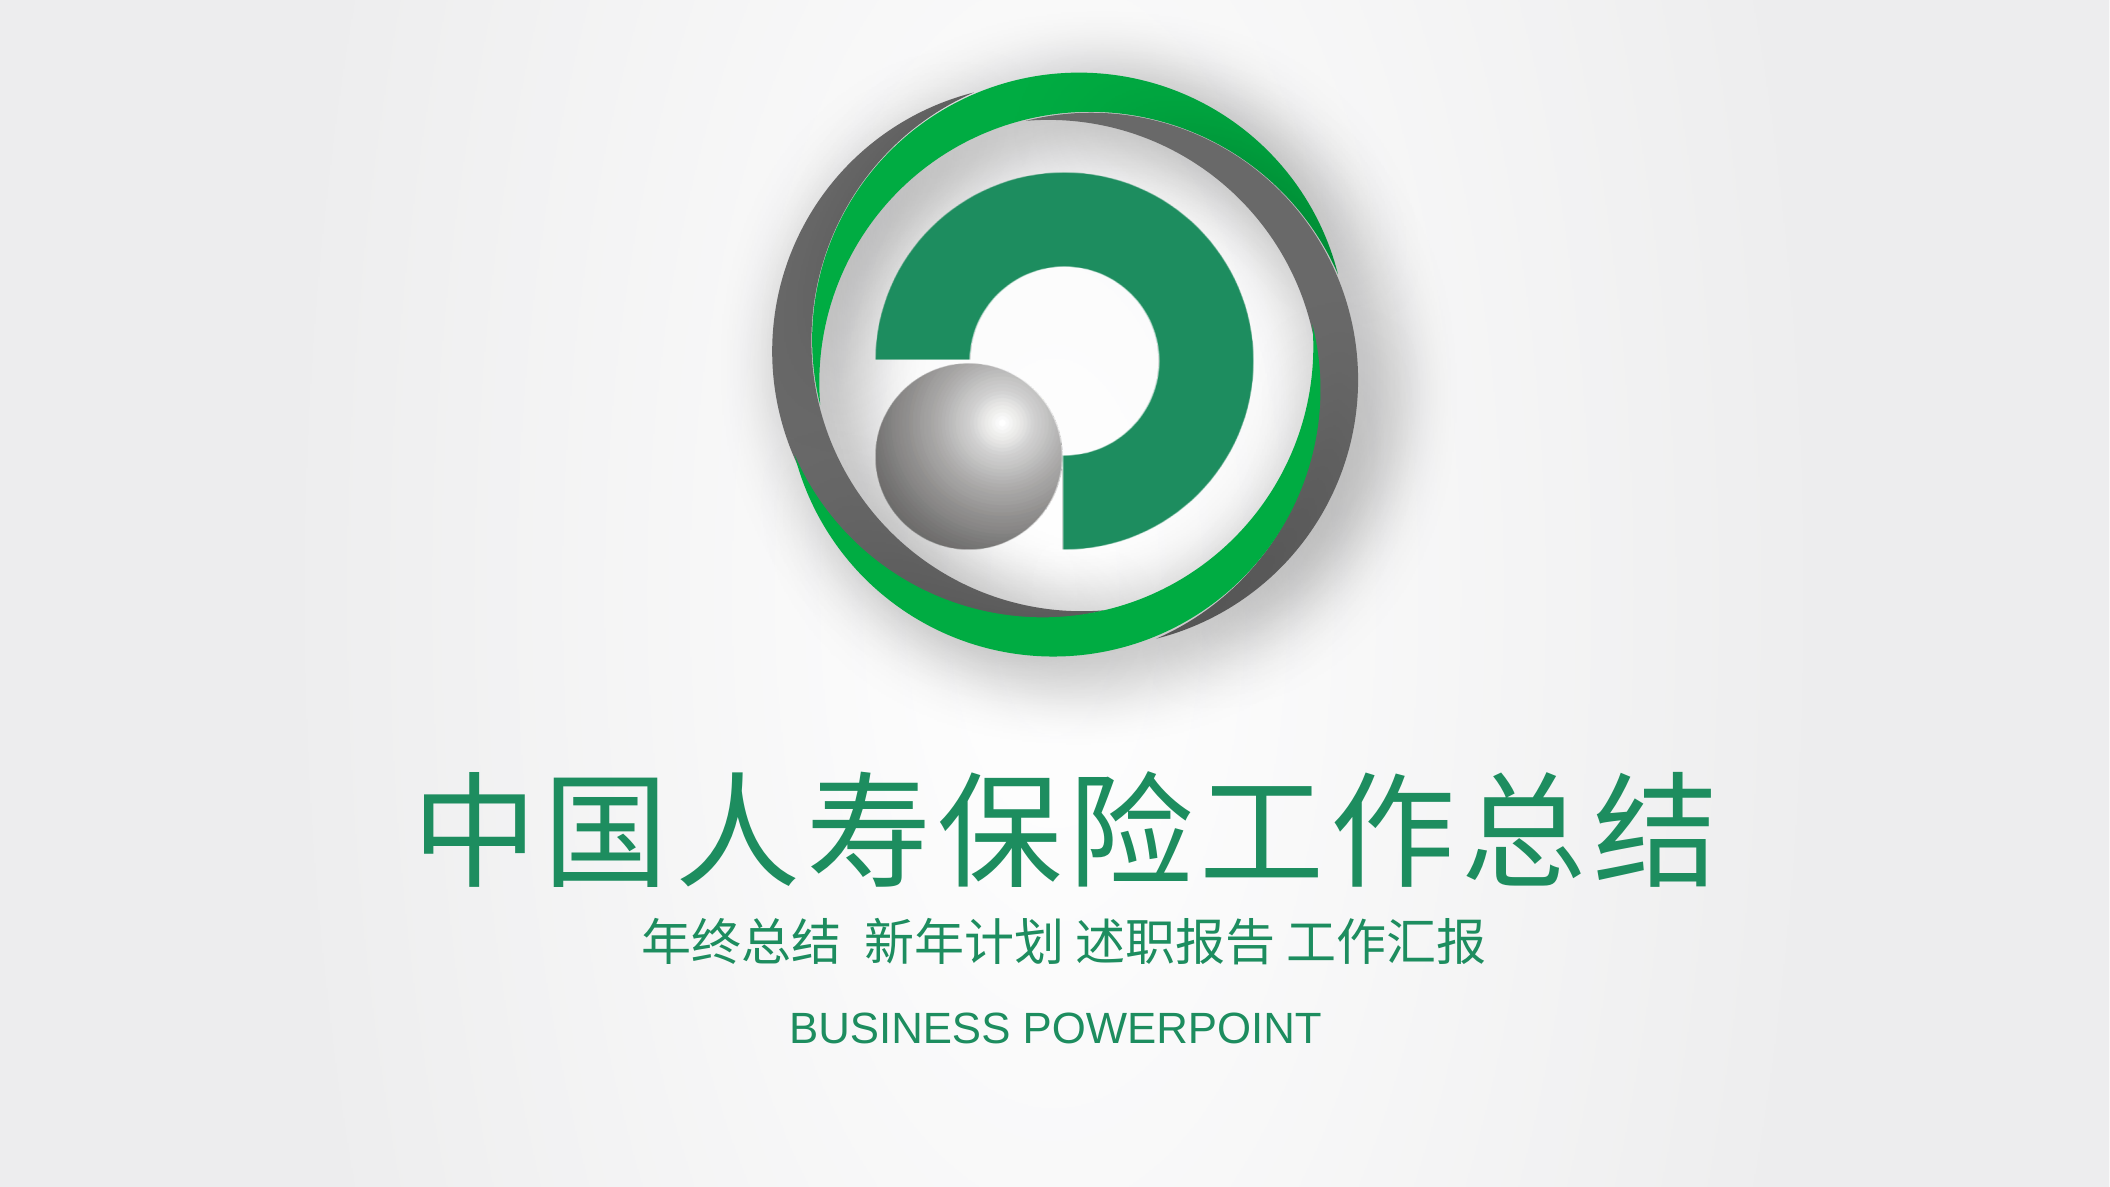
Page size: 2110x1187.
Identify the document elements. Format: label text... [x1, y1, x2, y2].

text_box 中国人寿保险工作总结 [401, 746, 1731, 908]
text_box BUSINESS POWERPOINT [777, 993, 1337, 1058]
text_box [776, 76, 1355, 653]
text_box 年终总结 新年计划 述职报告 工作汇报 [577, 904, 1551, 976]
picture [0, 0, 2110, 1187]
